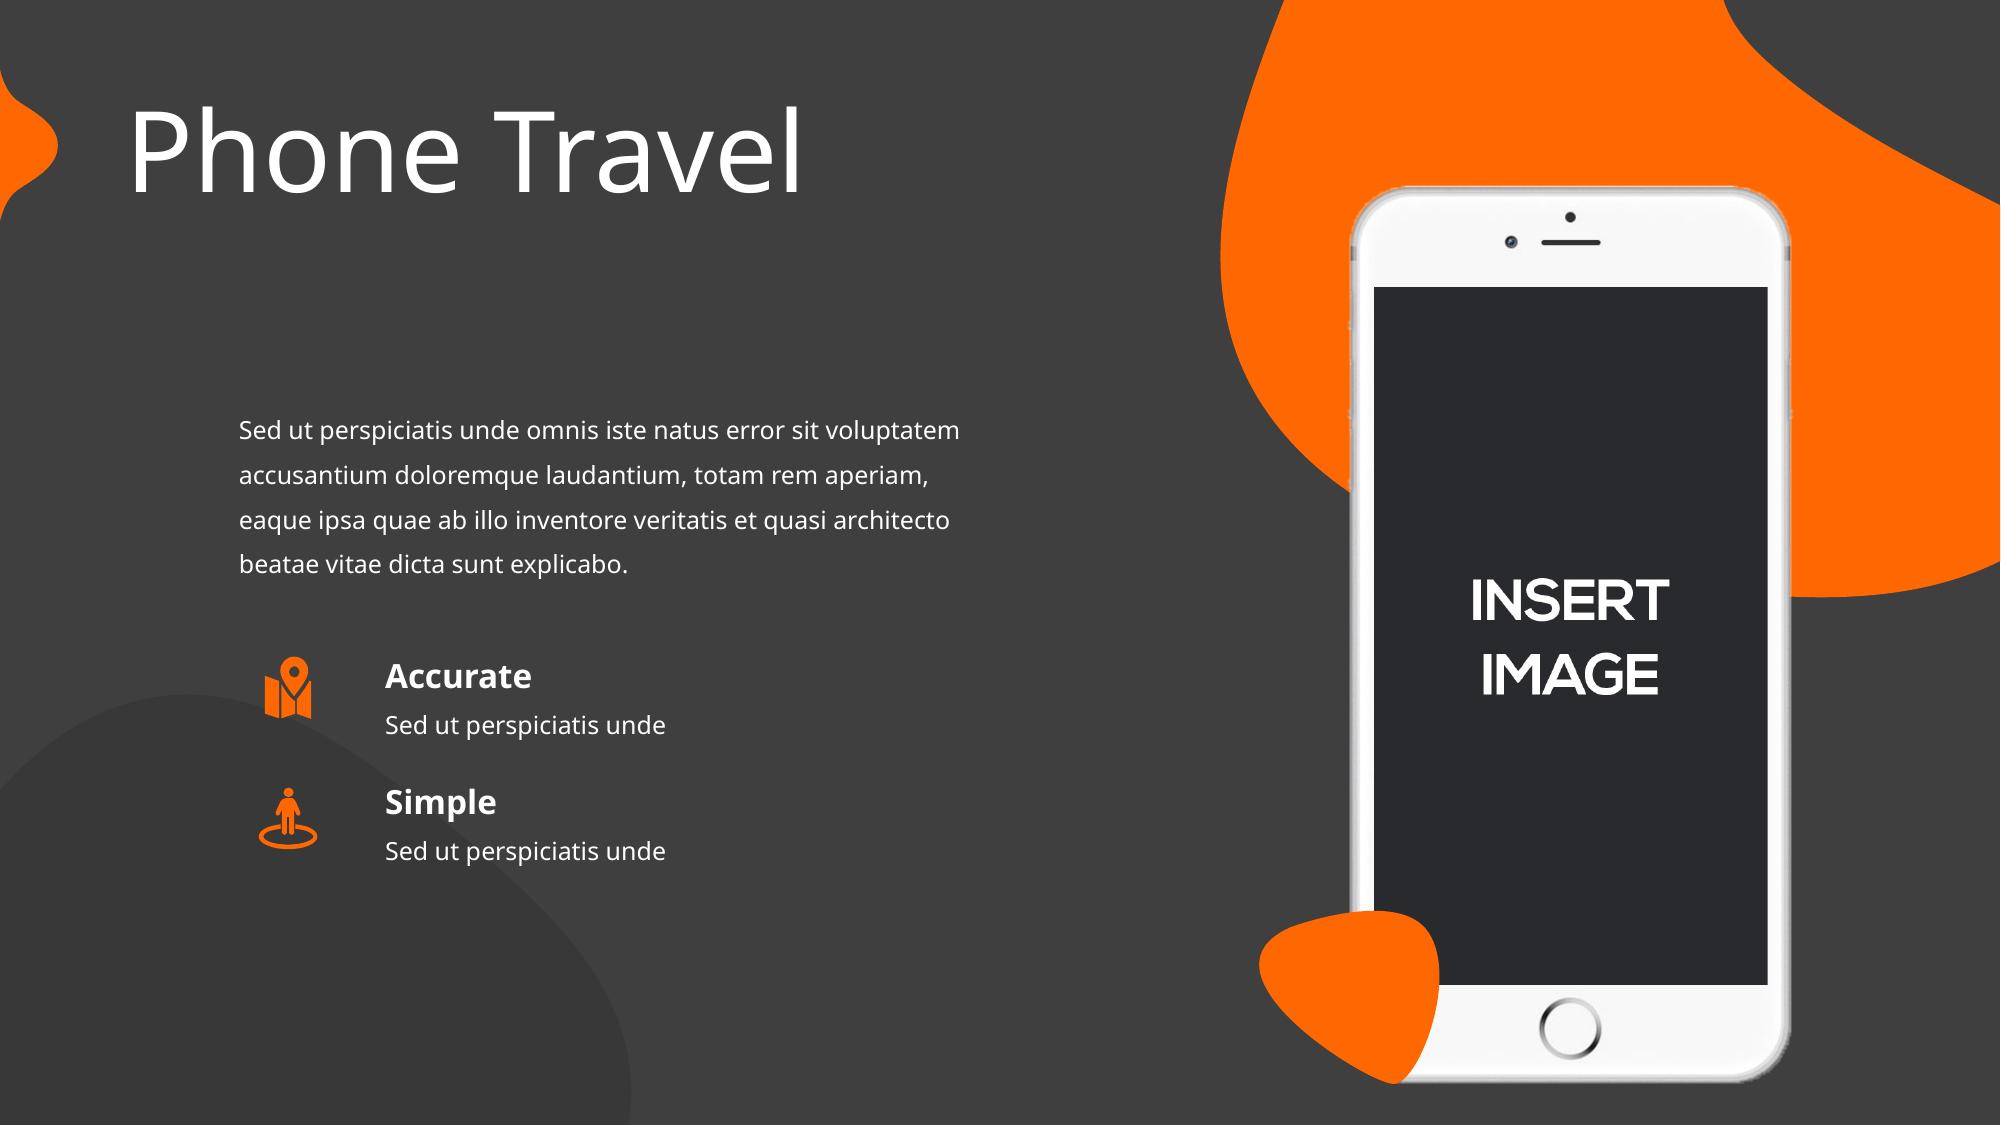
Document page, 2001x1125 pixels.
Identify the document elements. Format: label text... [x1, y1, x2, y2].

picture [1347, 185, 1794, 1084]
text_box Sed ut perspiciatis unde omnis iste natus error sit voluptatem accusantium doloremque laudantium, totam rem aperiam, eaque ipsa quae ab illo inventore veritatis et quasi architecto beatae vitae dicta sunt explicabo. [224, 392, 1000, 587]
text_box [258, 787, 318, 850]
text_box Sed ut perspiciatis unde [370, 812, 702, 873]
text_box Accurate [370, 627, 664, 703]
list Phone Travel [110, 87, 1293, 240]
text_box [280, 656, 309, 697]
text_box Simple [370, 753, 664, 829]
text_box [281, 680, 312, 719]
text_box [264, 675, 280, 719]
text_box Sed ut perspiciatis unde [370, 687, 702, 747]
text_box [1259, 912, 1347, 1063]
